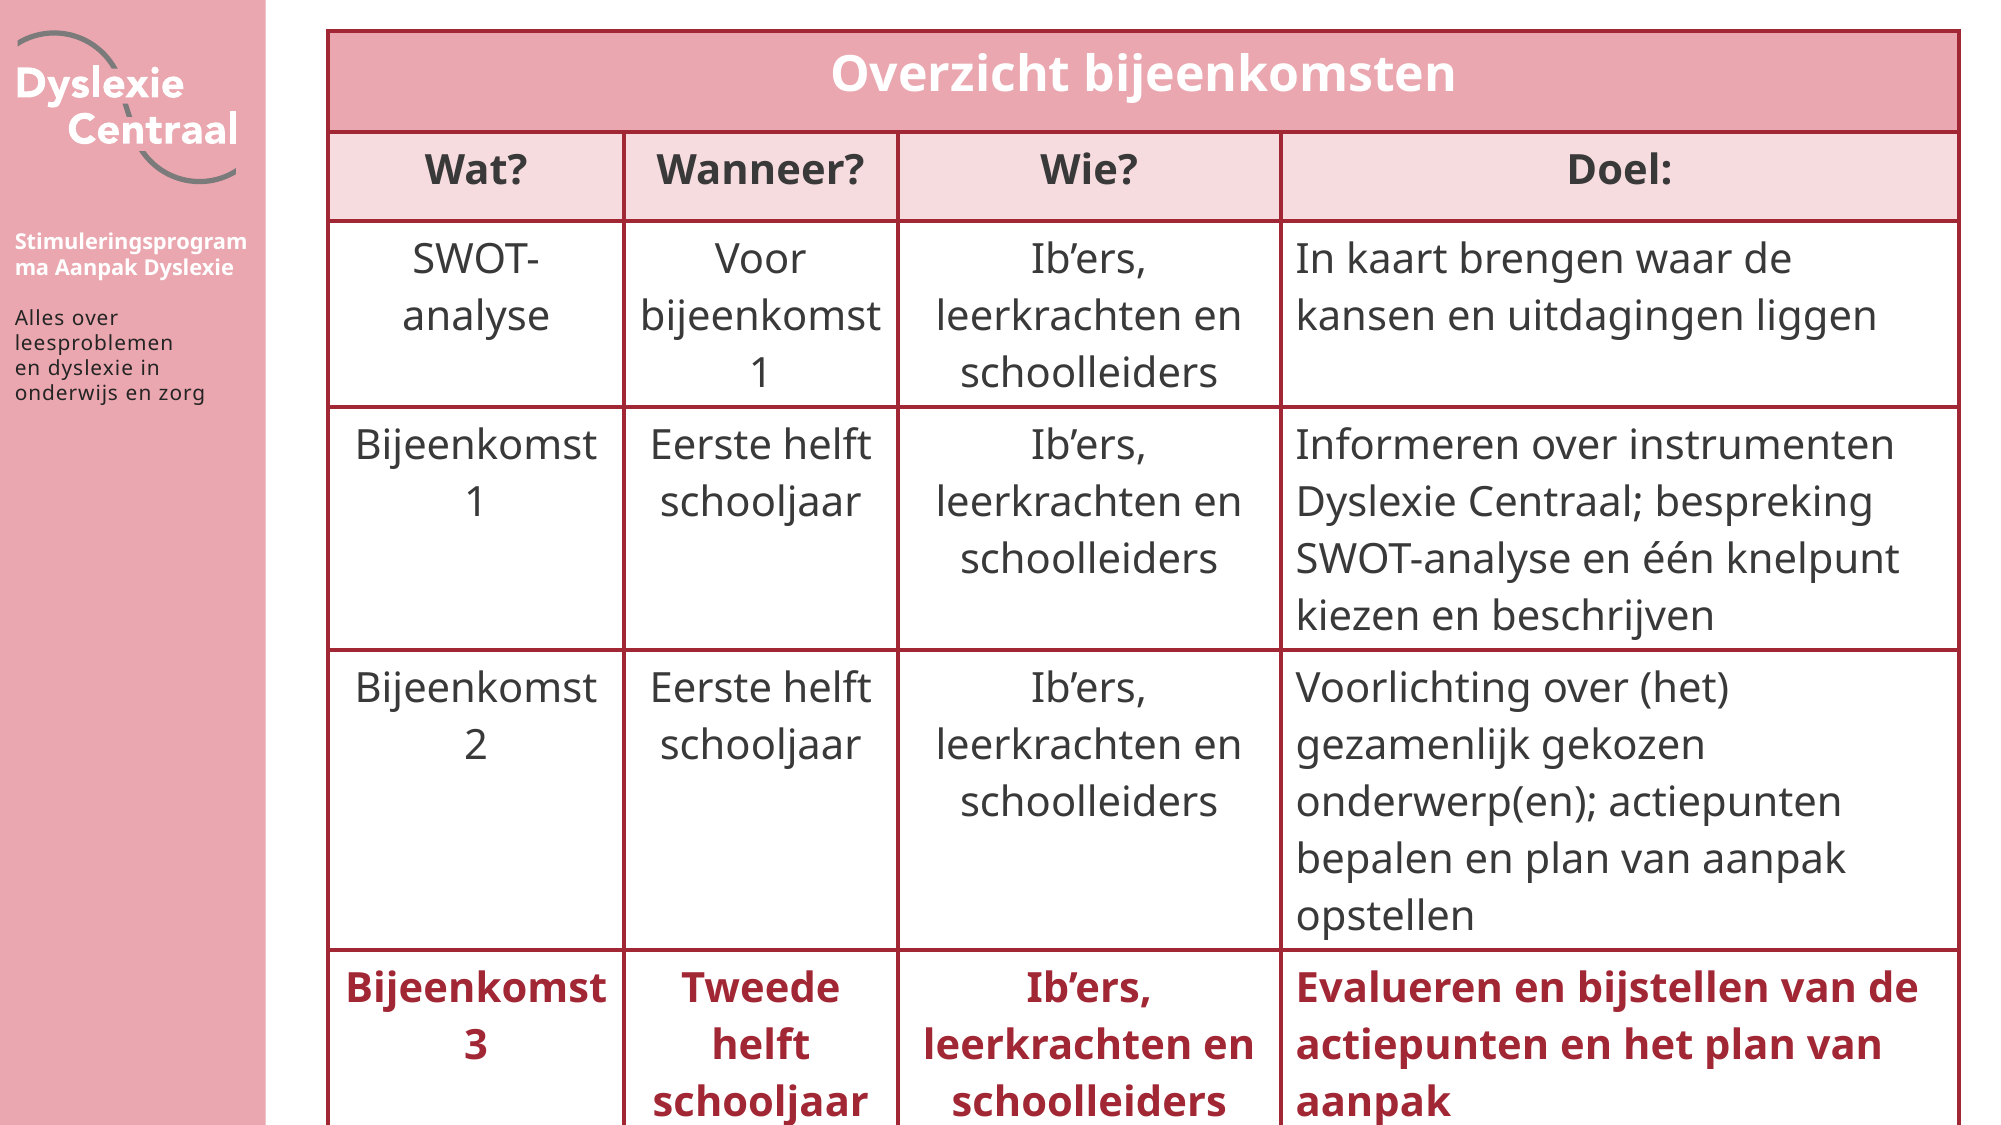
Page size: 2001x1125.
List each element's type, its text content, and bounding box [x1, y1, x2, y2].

table_cell Ib’ers, leerkrachten en schoolleiders [900, 952, 1279, 1125]
table_cell Voor bijeenkomst 1 [626, 223, 896, 405]
table_cell Evalueren en bijstellen van de actiepunten en het plan van aanpak [1283, 952, 1957, 1125]
table_cell Informeren over instrumenten Dyslexie Centraal; bespreking SWOT-analyse en één knelpunt kiezen en beschrijven [1283, 409, 1957, 648]
table_cell Eerste helft schooljaar [626, 652, 896, 948]
table_cell Wat? [330, 134, 622, 219]
table_cell Eerste helft schooljaar [626, 409, 896, 648]
table_cell Bijeenkomst 3 [330, 952, 622, 1125]
table_cell Ib’ers, leerkrachten en schoolleiders [900, 652, 1279, 948]
table_cell Tweede helft schooljaar [626, 952, 896, 1125]
table_cell Doel: [1283, 134, 1957, 219]
table_cell Bijeenkomst 1 [330, 409, 622, 648]
table_header Overzicht bijeenkomsten [330, 33, 1957, 130]
table_cell SWOT-analyse [330, 223, 622, 405]
table_cell In kaart brengen waar de kansen en uitdagingen liggen [1283, 223, 1957, 405]
table_cell Wie? [900, 134, 1279, 219]
table_cell Wanneer? [626, 134, 896, 219]
table_cell Ib’ers, leerkrachten en schoolleiders [900, 409, 1279, 648]
table_cell Ib’ers, leerkrachten en schoolleiders [900, 223, 1279, 405]
table_cell Bijeenkomst 2 [330, 652, 622, 948]
table_cell Voorlichting over (het) gezamenlijk gekozen onderwerp(en); actiepunten bepalen en plan van aanpak opstellen [1283, 652, 1957, 948]
